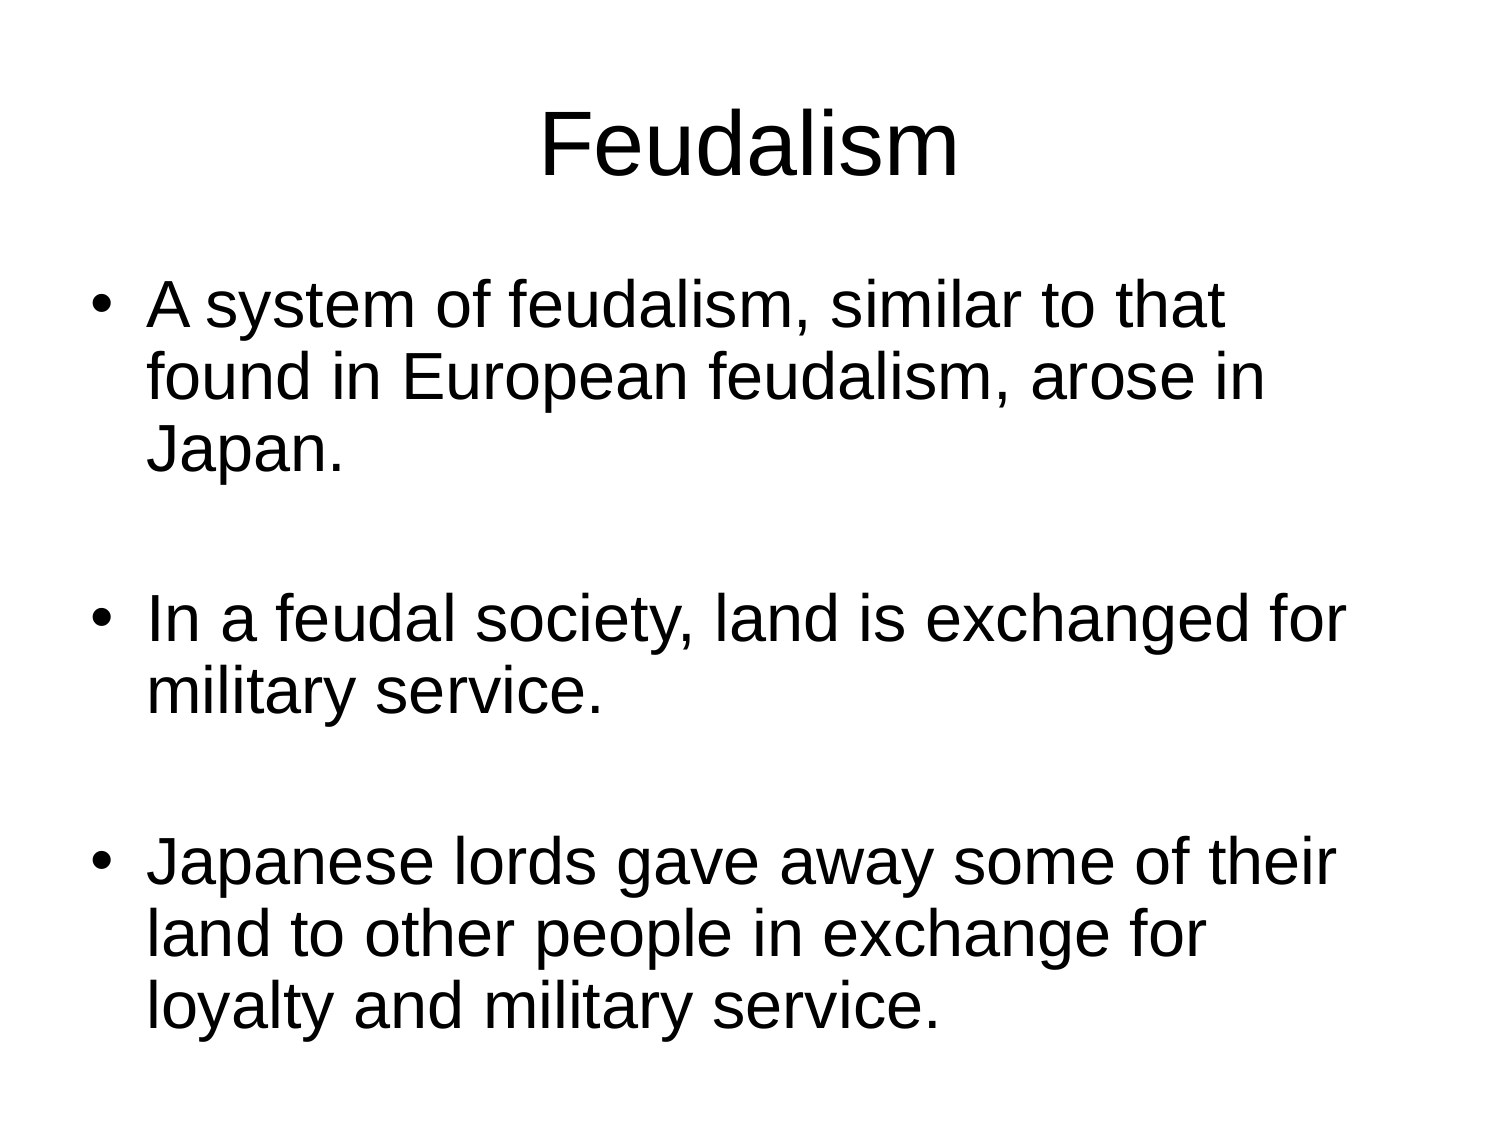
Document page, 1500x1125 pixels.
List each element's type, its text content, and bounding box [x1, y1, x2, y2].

list A system of feudalism, similar to that found in European feudalism, arose in Japan. In a feudal society, land is exchanged for military service. Japanese lords gave away some of their land to other people in exchange for loyalty and military service. [75, 262, 1425, 1005]
title Feudalism [75, 45, 1425, 233]
